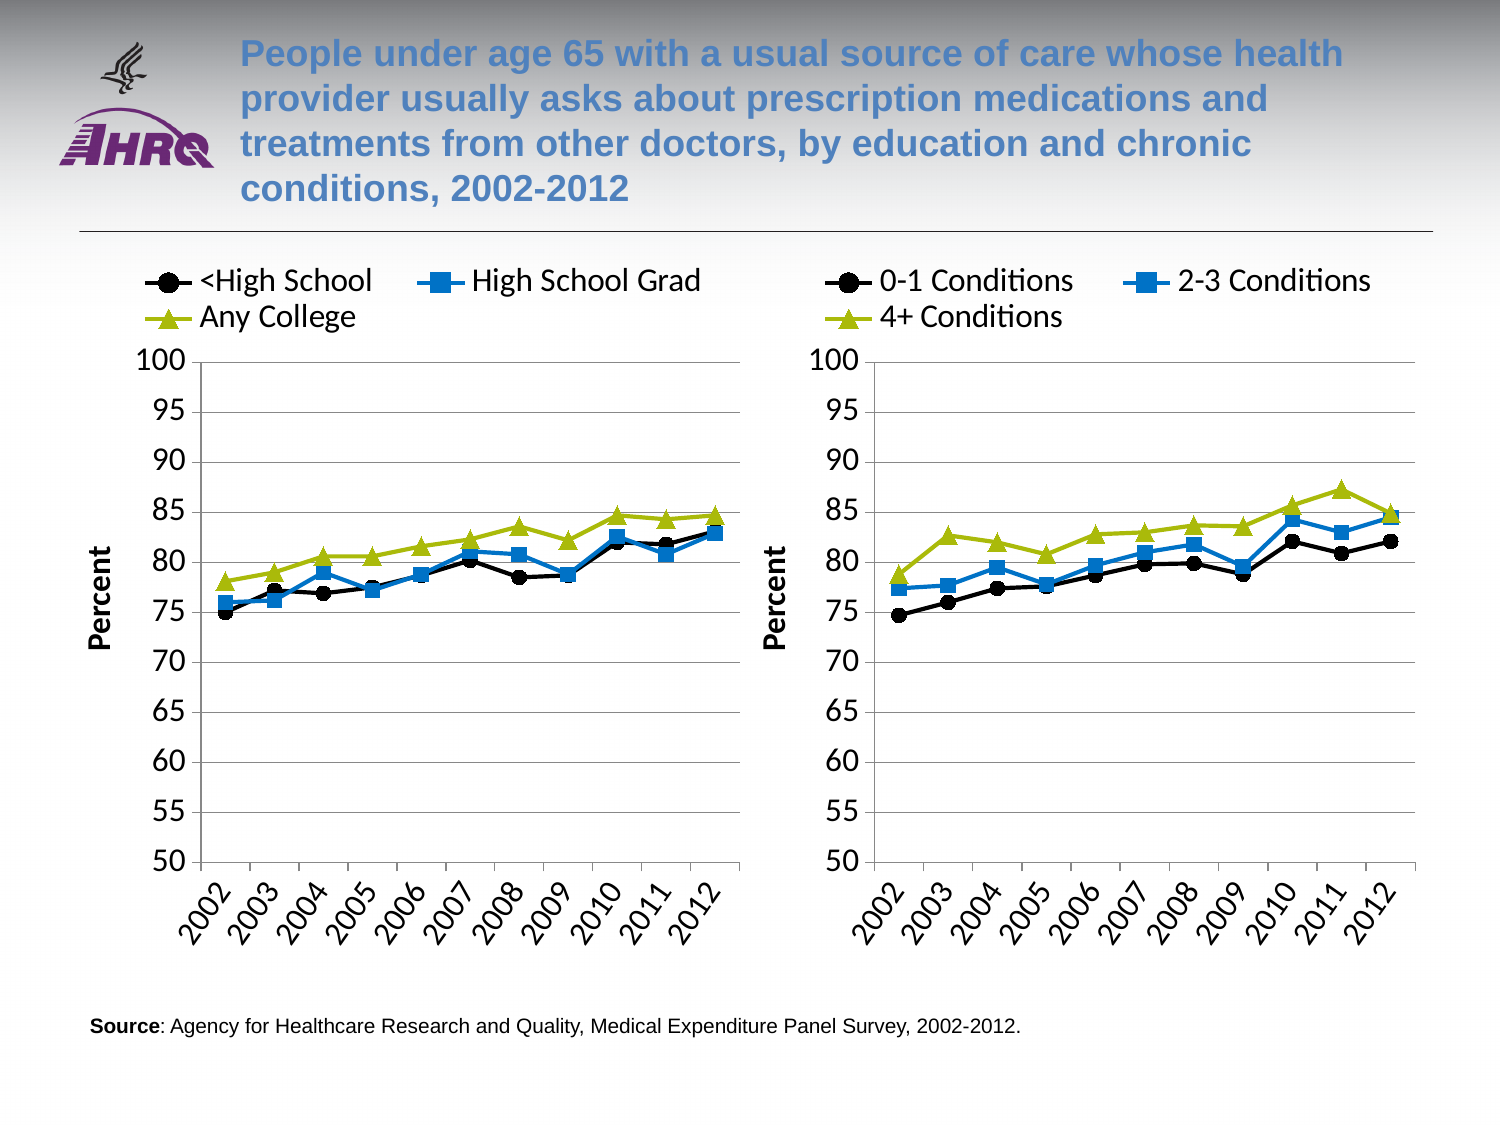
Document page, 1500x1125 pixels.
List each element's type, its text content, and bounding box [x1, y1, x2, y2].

picture [0, 0, 1500, 1125]
text_box Source: Agency for Healthcare Research and Quality, Medical Expenditure Panel Survey, 2002-2012. [74, 1012, 1425, 1045]
title People under age 65 with a usual source of care whose health provider usually asks about prescription medications and treatments from other doctors, by education and chronic conditions, 2002-2012 [225, 12, 1425, 225]
chart [74, 262, 1426, 1006]
